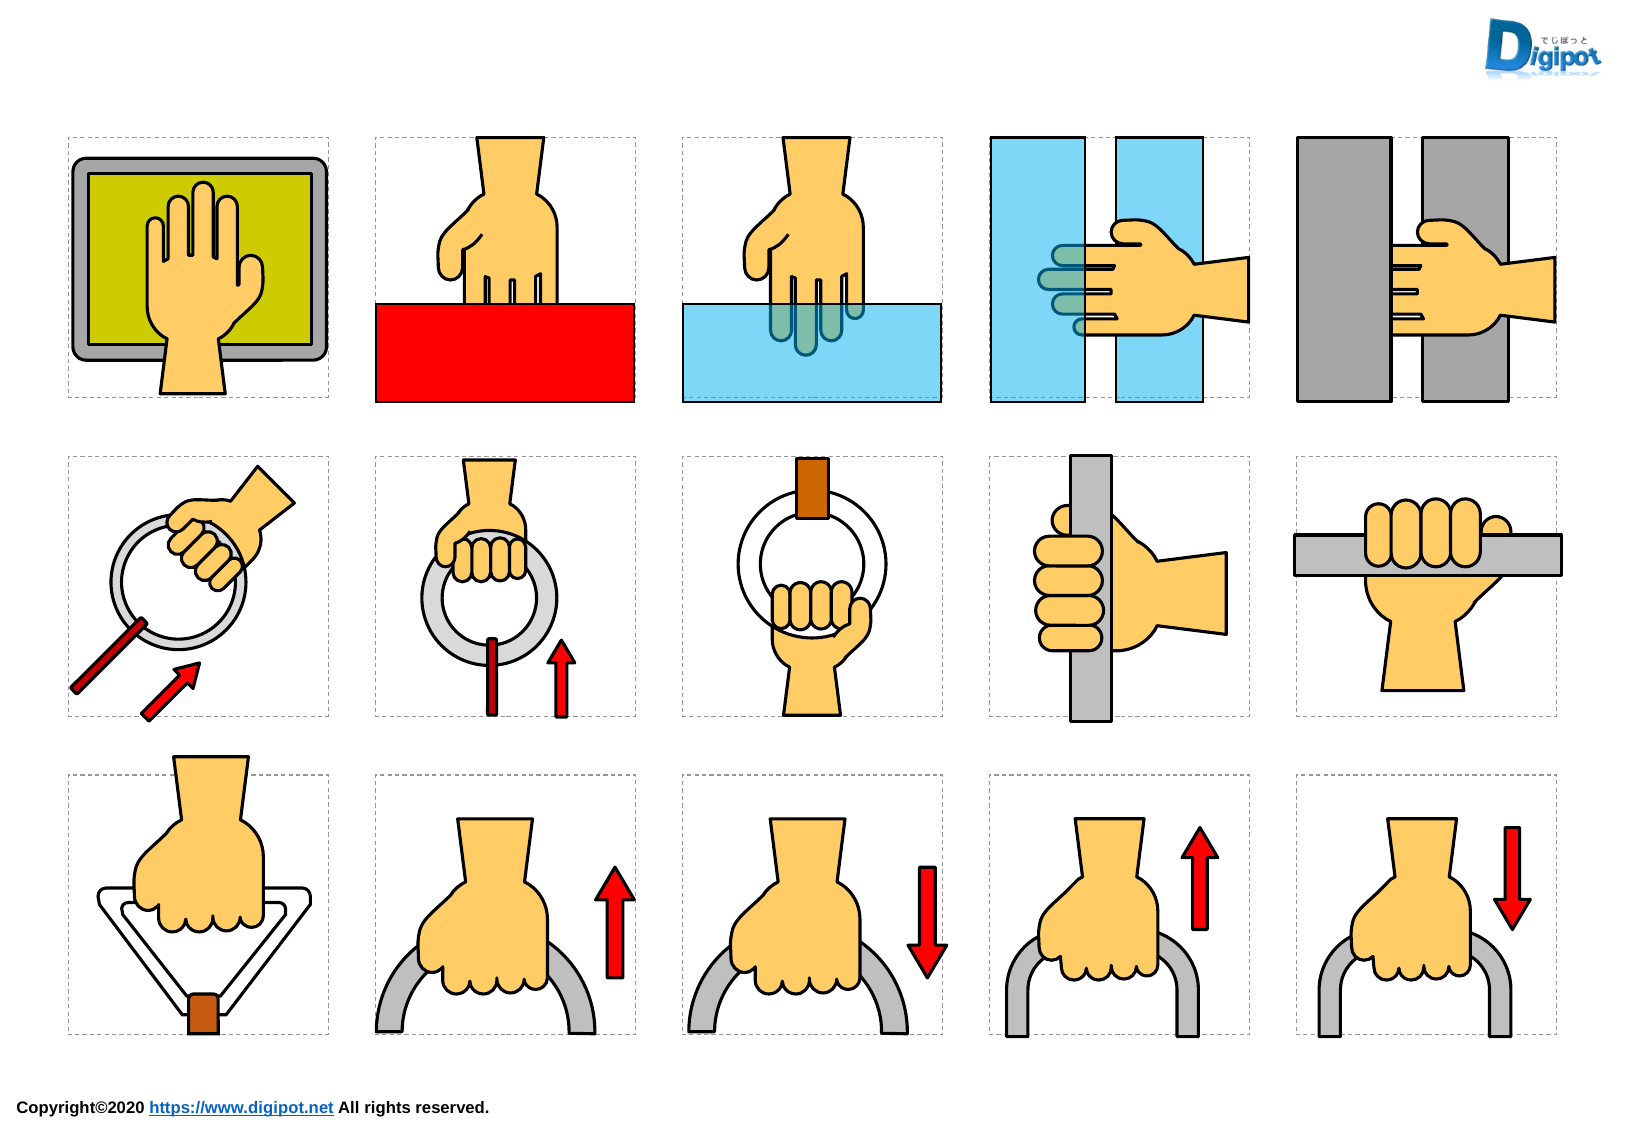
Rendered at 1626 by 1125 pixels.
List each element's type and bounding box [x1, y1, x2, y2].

text_box [103, 448, 257, 738]
picture [1485, 18, 1602, 82]
text_box [97, 756, 311, 1034]
text_box [1319, 818, 1531, 1037]
text_box [1034, 455, 1227, 722]
text_box [421, 459, 575, 718]
text_box [738, 458, 886, 716]
text_box [1297, 137, 1555, 402]
text_box [688, 818, 947, 1034]
text_box [72, 158, 327, 394]
text_box [682, 137, 941, 402]
text_box [1006, 818, 1218, 1037]
text_box [991, 137, 1249, 402]
text_box [376, 818, 635, 1034]
text_box [376, 137, 635, 402]
text_box [1331, 461, 1524, 729]
